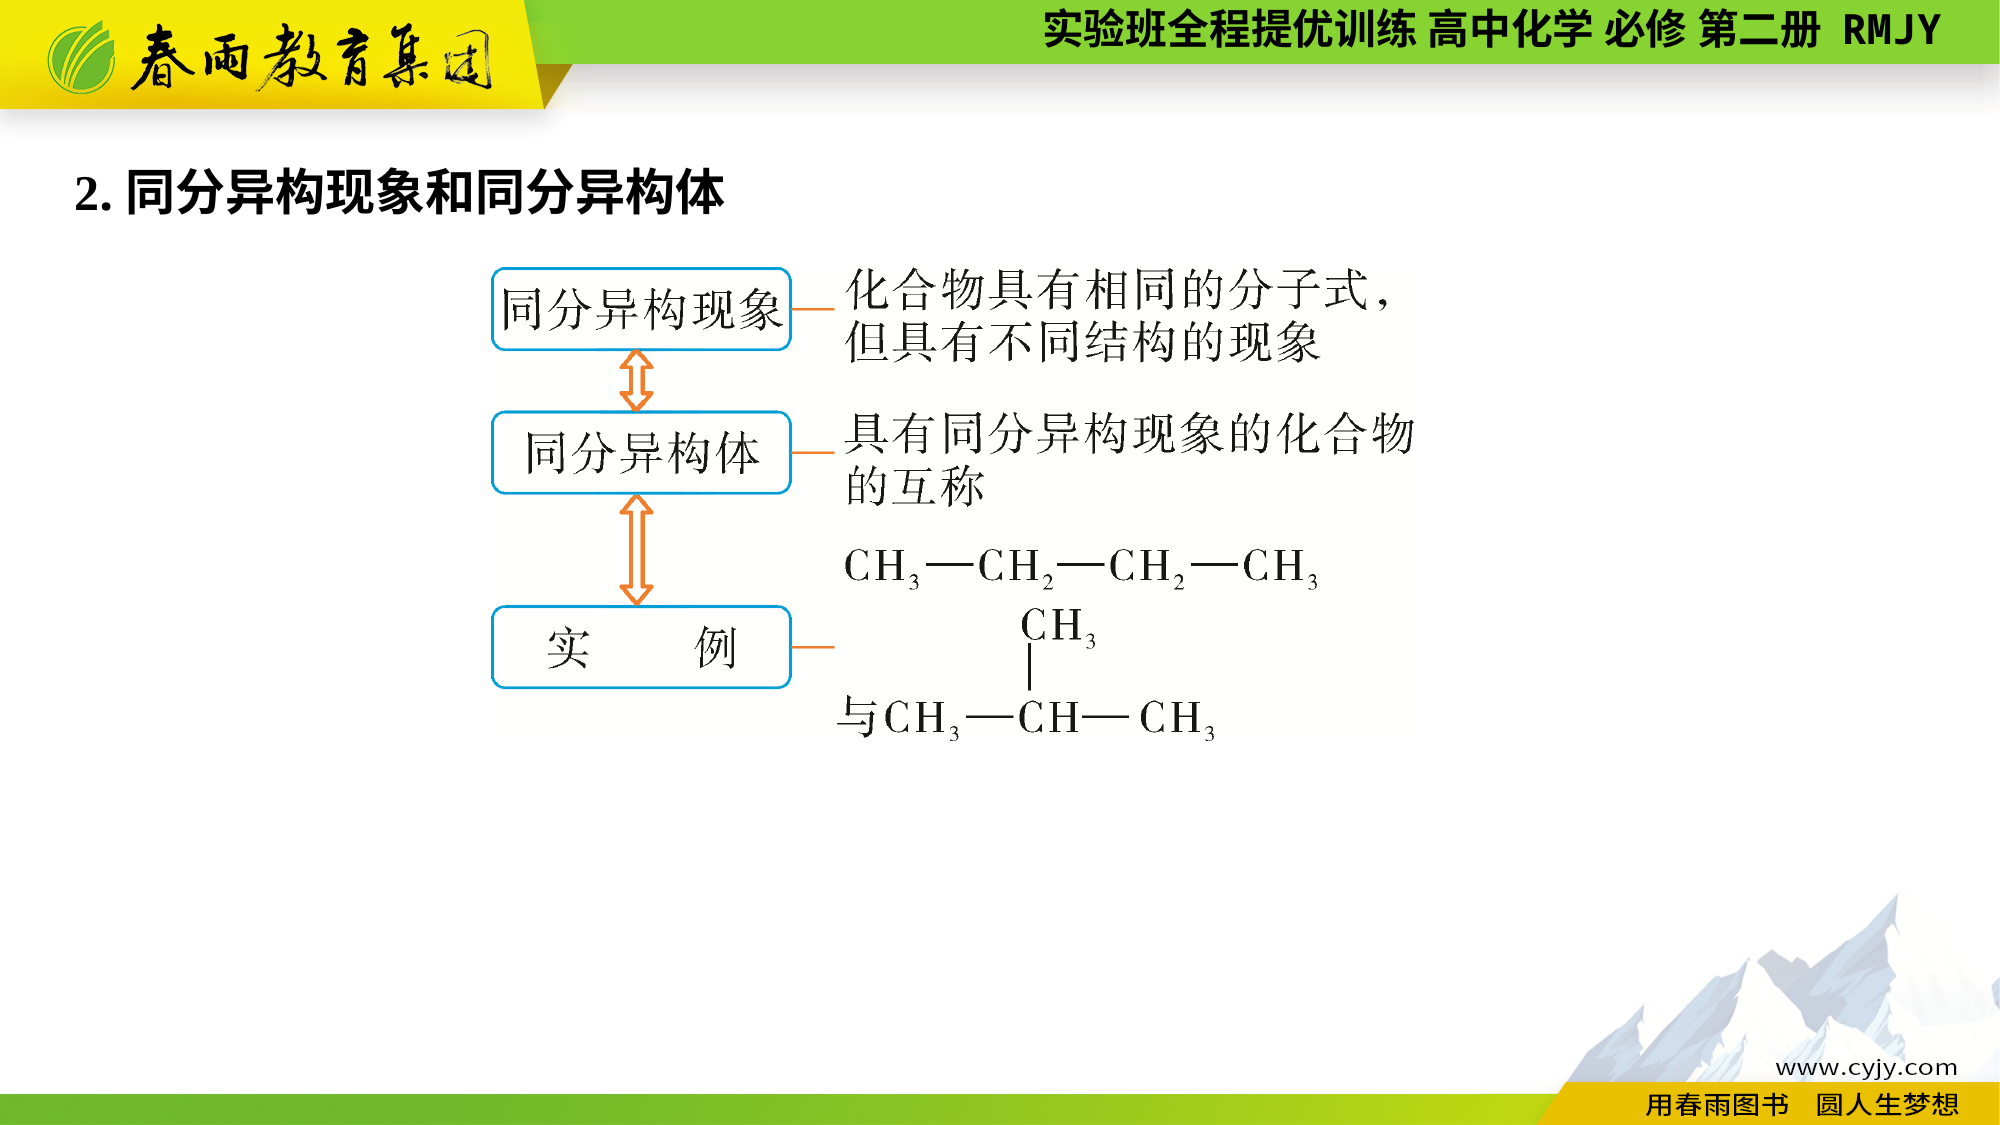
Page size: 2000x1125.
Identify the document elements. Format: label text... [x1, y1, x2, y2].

picture [0, 0, 2000, 1125]
list 2.同分异构现象和同分异构体 [59, 122, 1944, 217]
